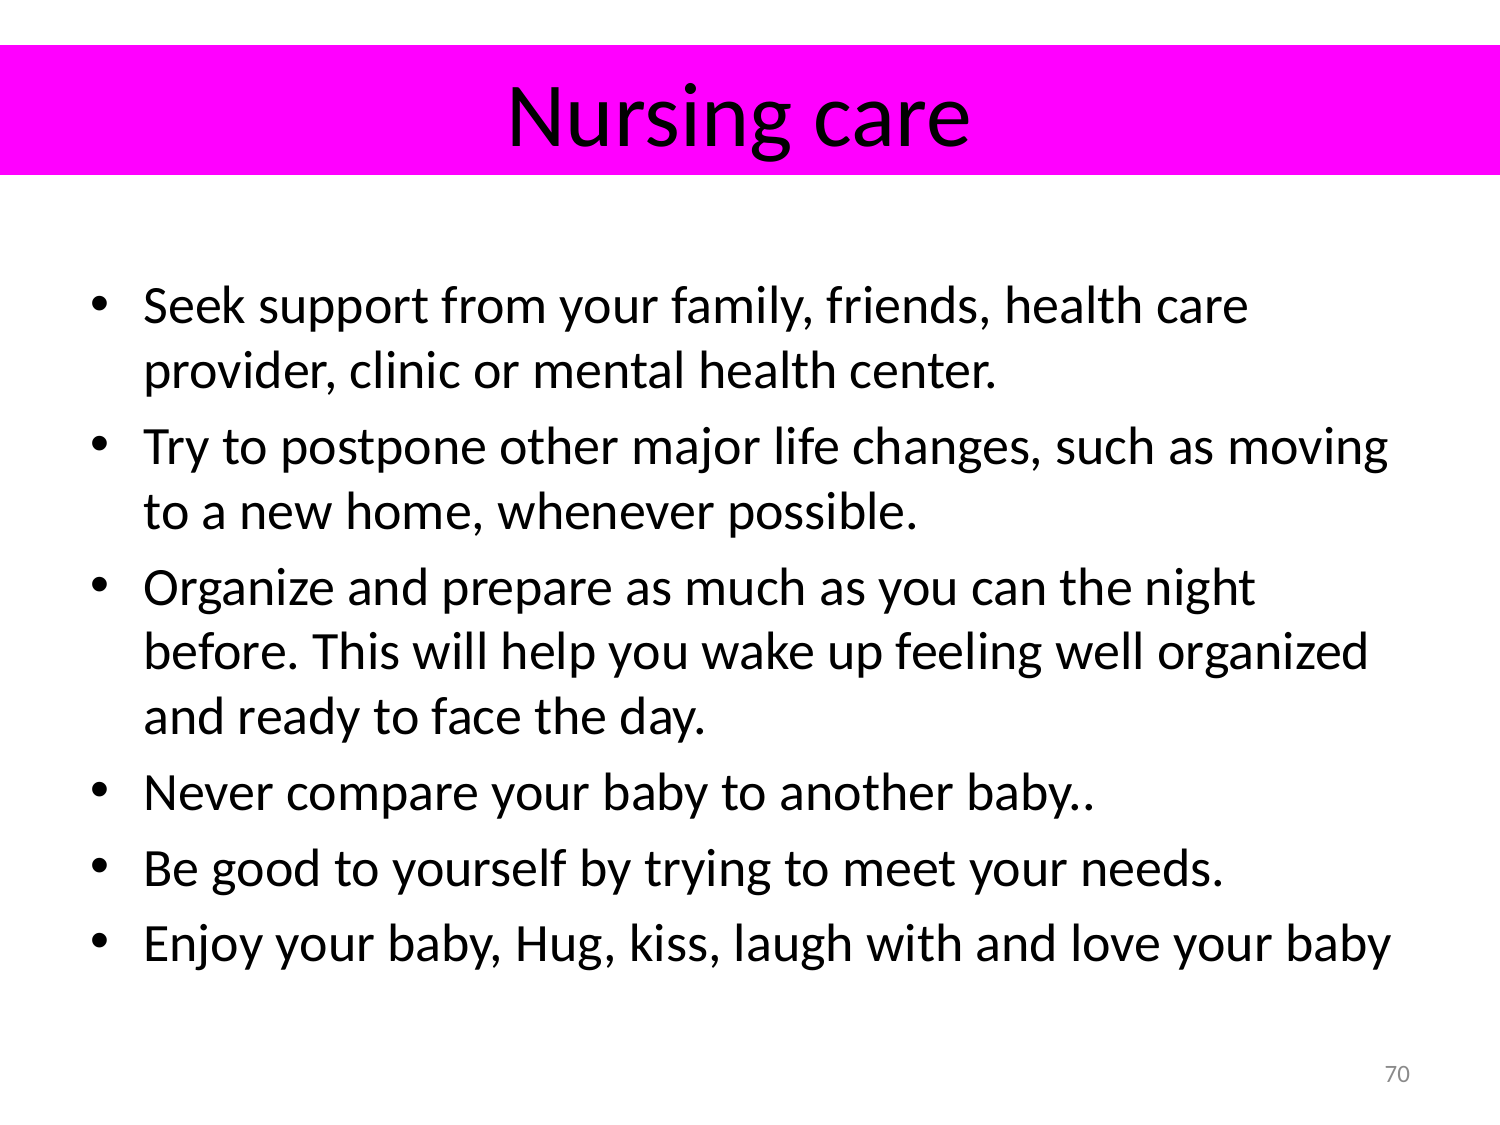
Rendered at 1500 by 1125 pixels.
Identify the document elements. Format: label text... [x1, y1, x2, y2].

list Seek support from your family, friends, health care provider, clinic or mental health center. Try to postpone other major life changes, such as moving to a new home, whenever possible. Organize and prepare as much as you can the night before. This will help you wake up feeling well organized and ready to face the day. Never compare your baby to another baby.. Be good to yourself by trying to meet your needs. Enjoy your baby, Hug, kiss, laugh with and love your baby [75, 262, 1425, 1005]
slide_number 70 [1074, 1042, 1425, 1103]
title Nursing care [0, 45, 1500, 175]
